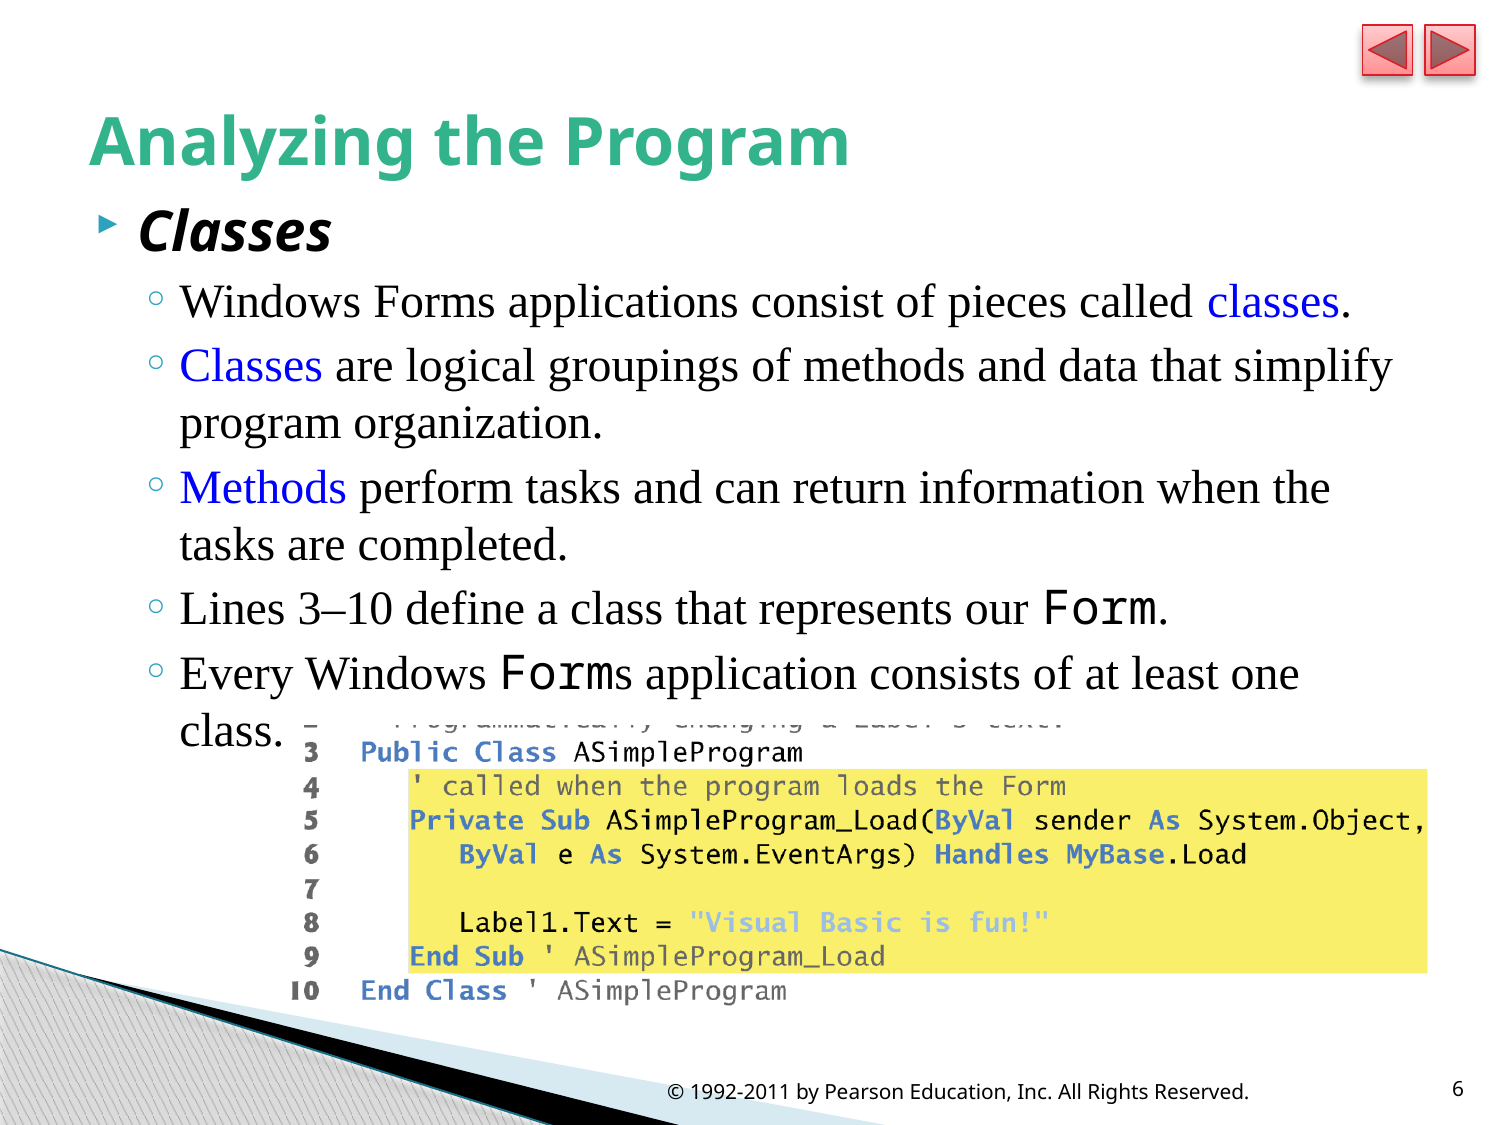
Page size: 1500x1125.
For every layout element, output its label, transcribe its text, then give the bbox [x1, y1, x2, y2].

slide_number 6 [1418, 1051, 1479, 1112]
list Classes Windows Forms applications consist of pieces called classes. Classes are logical groupings of methods and data that simplify program organization. Methods perform tasks and can return information when the tasks are completed. Lines 3–10 define a class that represents our Form. Every Windows Forms application consists of at least one class. [62, 187, 1413, 931]
footer © 1992-2011 by Pearson Education, Inc. All Rights Reserved. [612, 1051, 1305, 1112]
picture [274, 724, 1433, 1026]
title Analyzing the Program [75, 45, 1425, 233]
